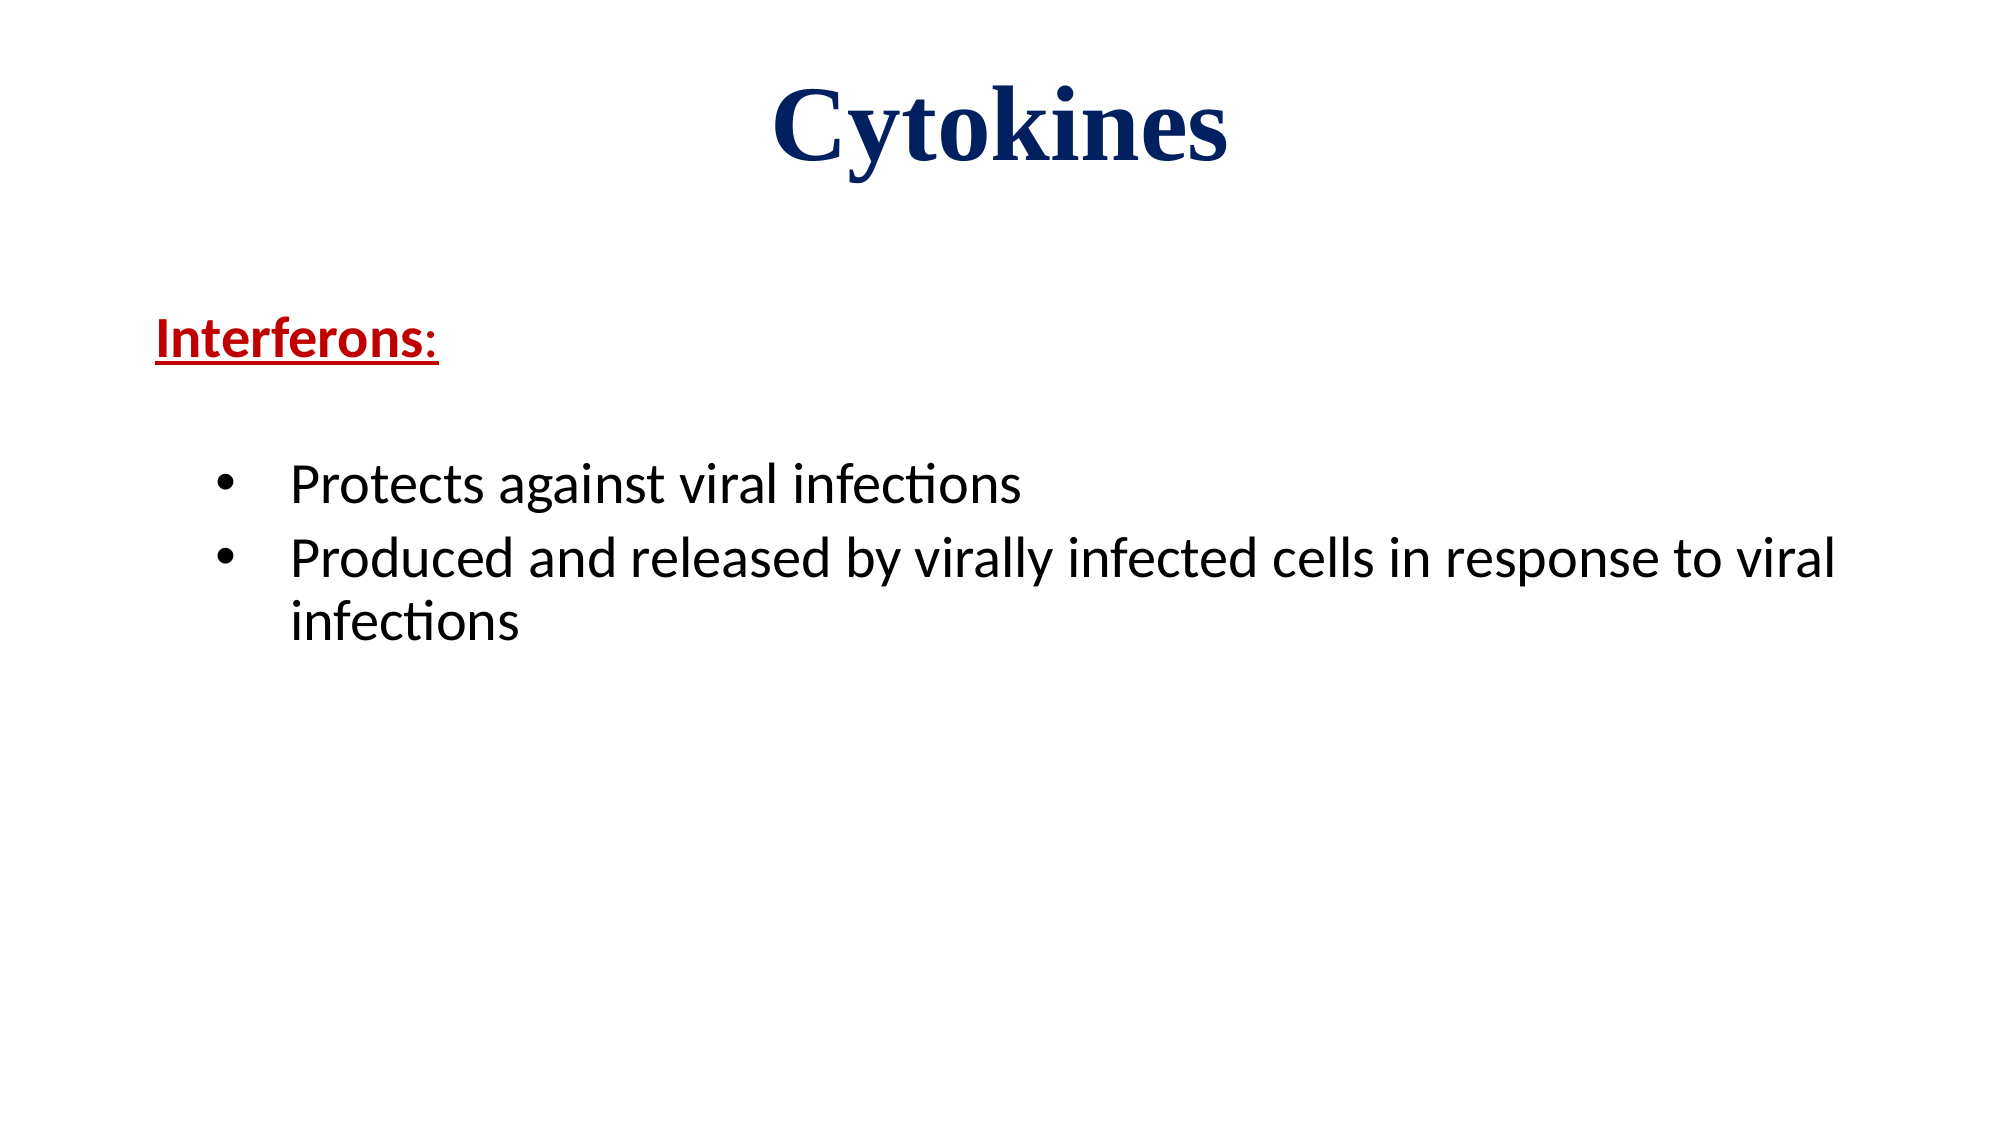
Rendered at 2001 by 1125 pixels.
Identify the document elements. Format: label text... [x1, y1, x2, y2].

title Cytokines [137, 59, 1863, 278]
list Interferons: Protects against viral infections Produced and released by virally infected cells in response to viral infections [137, 299, 1863, 1014]
